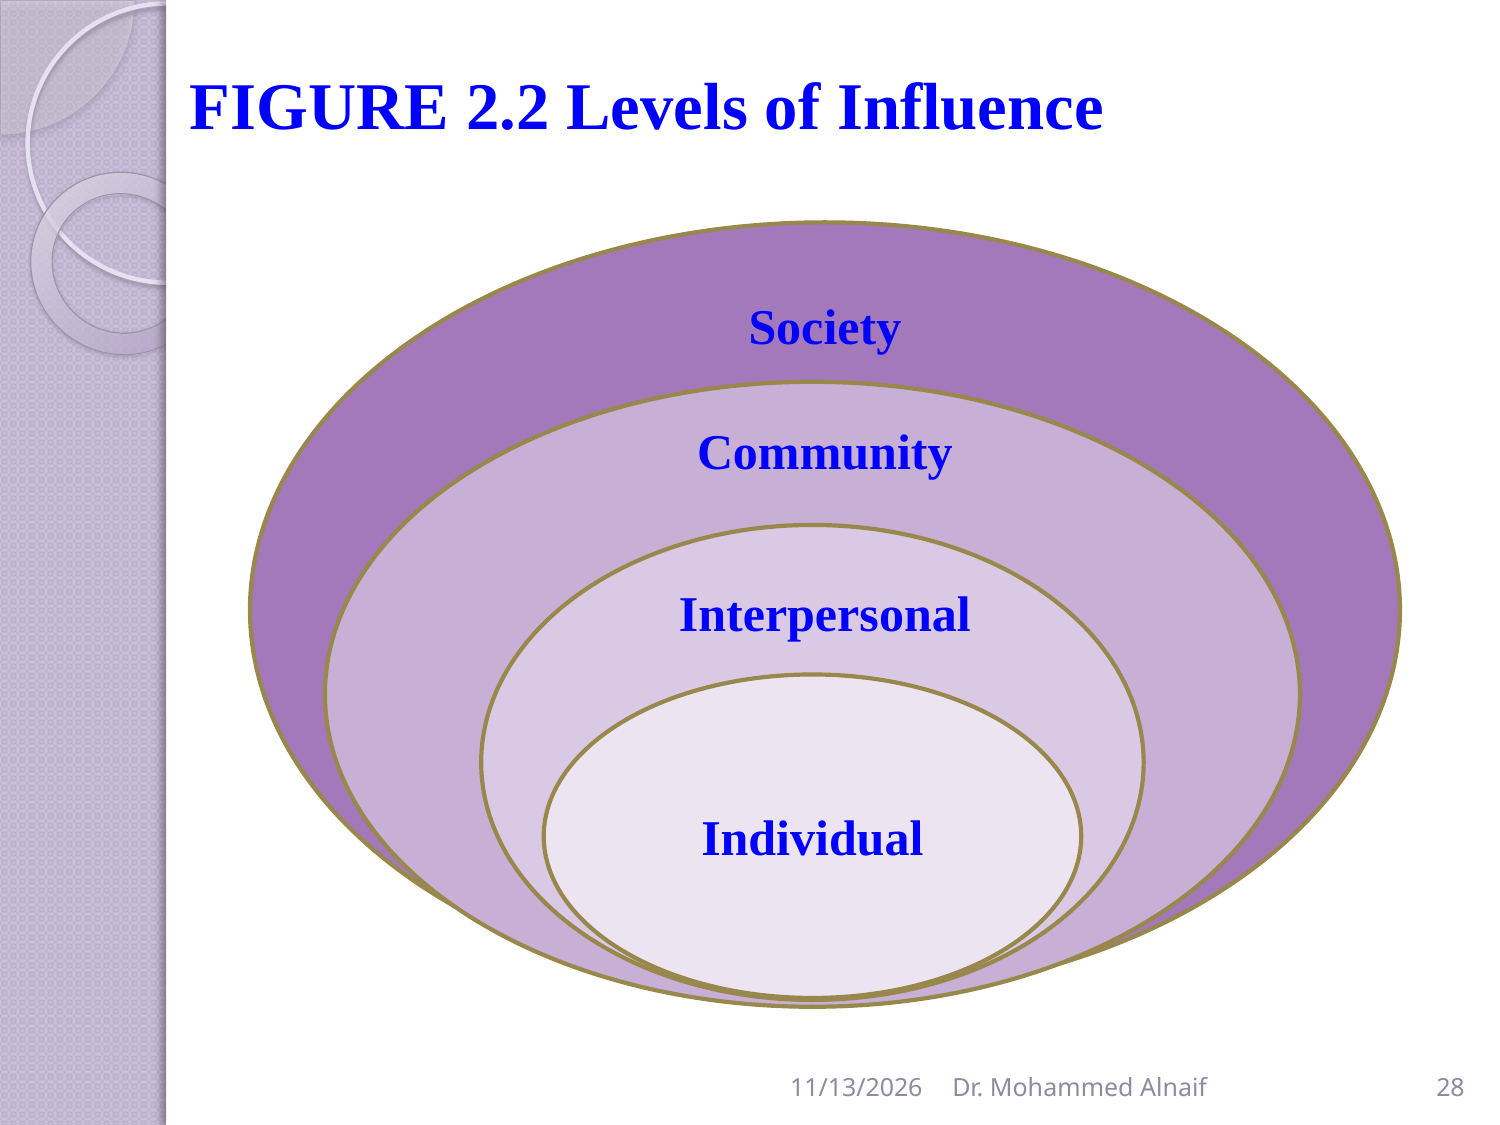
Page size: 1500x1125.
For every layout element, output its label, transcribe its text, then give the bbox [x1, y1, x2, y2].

text_box Community [650, 412, 1000, 488]
text_box Individual [637, 798, 988, 874]
text_box Society [650, 287, 1000, 363]
text_box [247, 220, 1403, 962]
footer Dr. Mohammed Alnaif [937, 1034, 1413, 1113]
title FIGURE 2.2 Levels of Influence [174, 37, 1175, 168]
text_box [541, 672, 1084, 1001]
slide_number 28 [1413, 1034, 1488, 1113]
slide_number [587, 1034, 937, 1113]
text_box [479, 522, 1146, 1003]
text_box Interpersonal [650, 574, 1000, 650]
text_box [322, 379, 1303, 1009]
